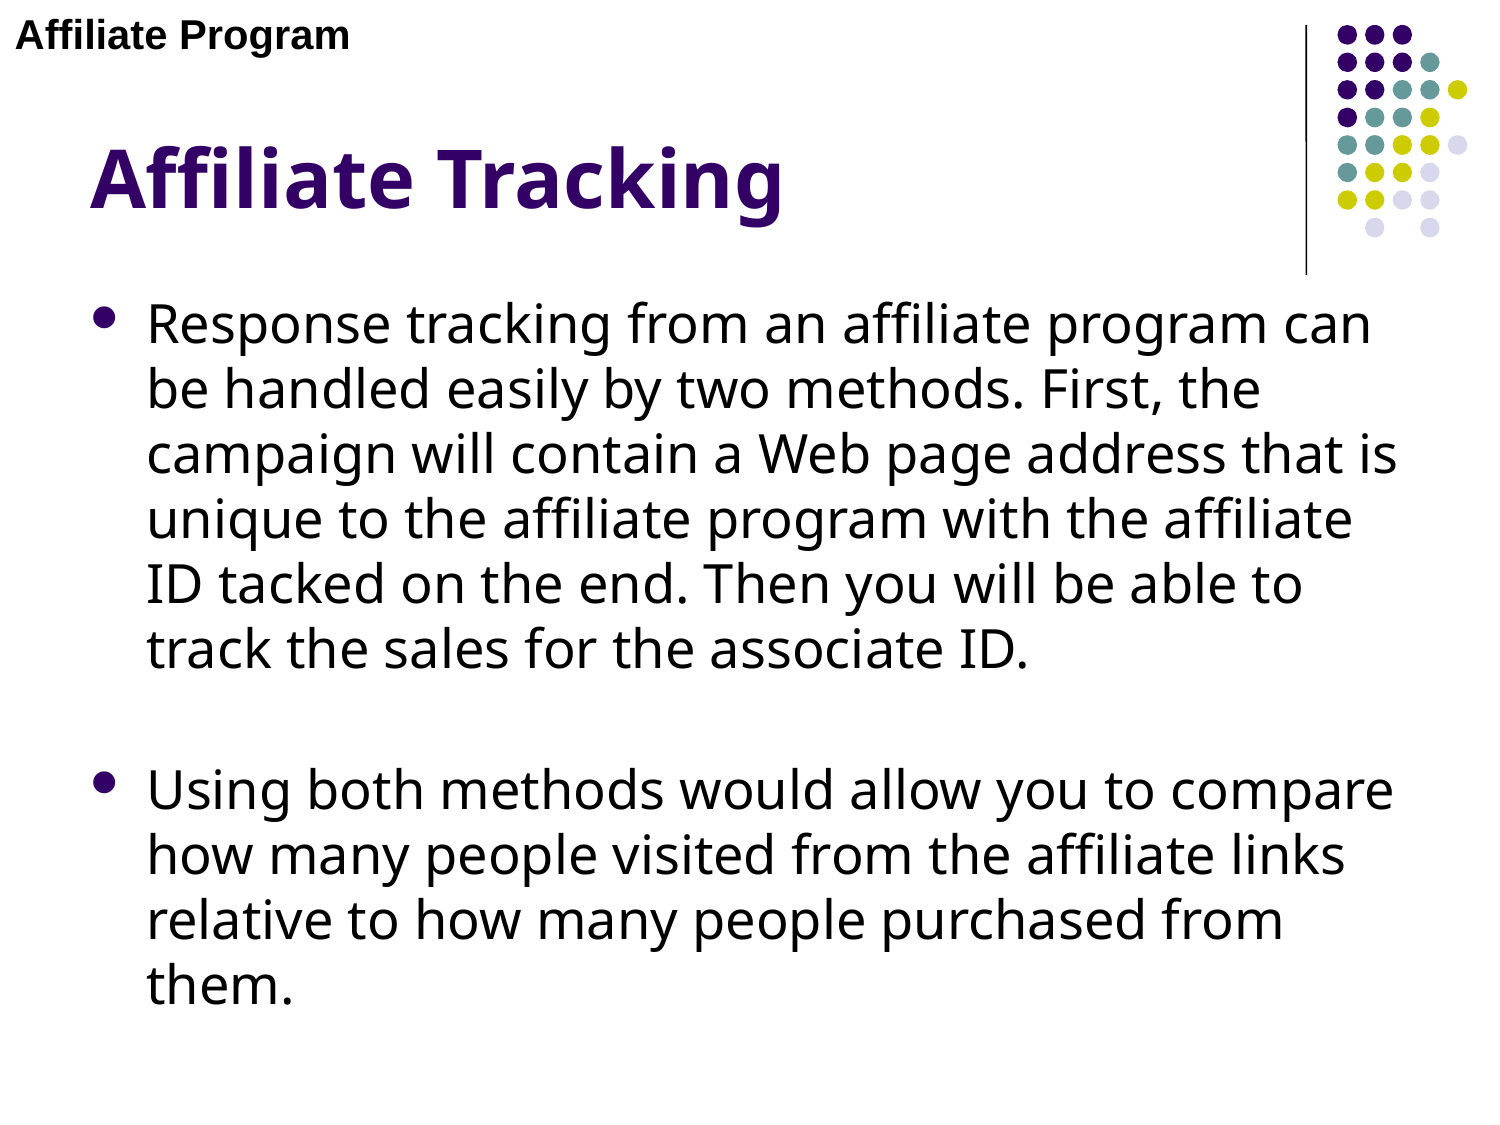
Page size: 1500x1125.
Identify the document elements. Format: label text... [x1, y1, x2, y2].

title Affiliate Tracking [75, 20, 1313, 233]
list Response tracking from an affiliate program can be handled easily by two methods. First, the campaign will contain a Web page address that is unique to the affiliate program with the affiliate ID tacked on the end. Then you will be able to track the sales for the associate ID. Using both methods would allow you to compare how many people visited from the affiliate links relative to how many people purchased from them. [75, 282, 1425, 1006]
text_box Affiliate Program [0, 0, 378, 65]
